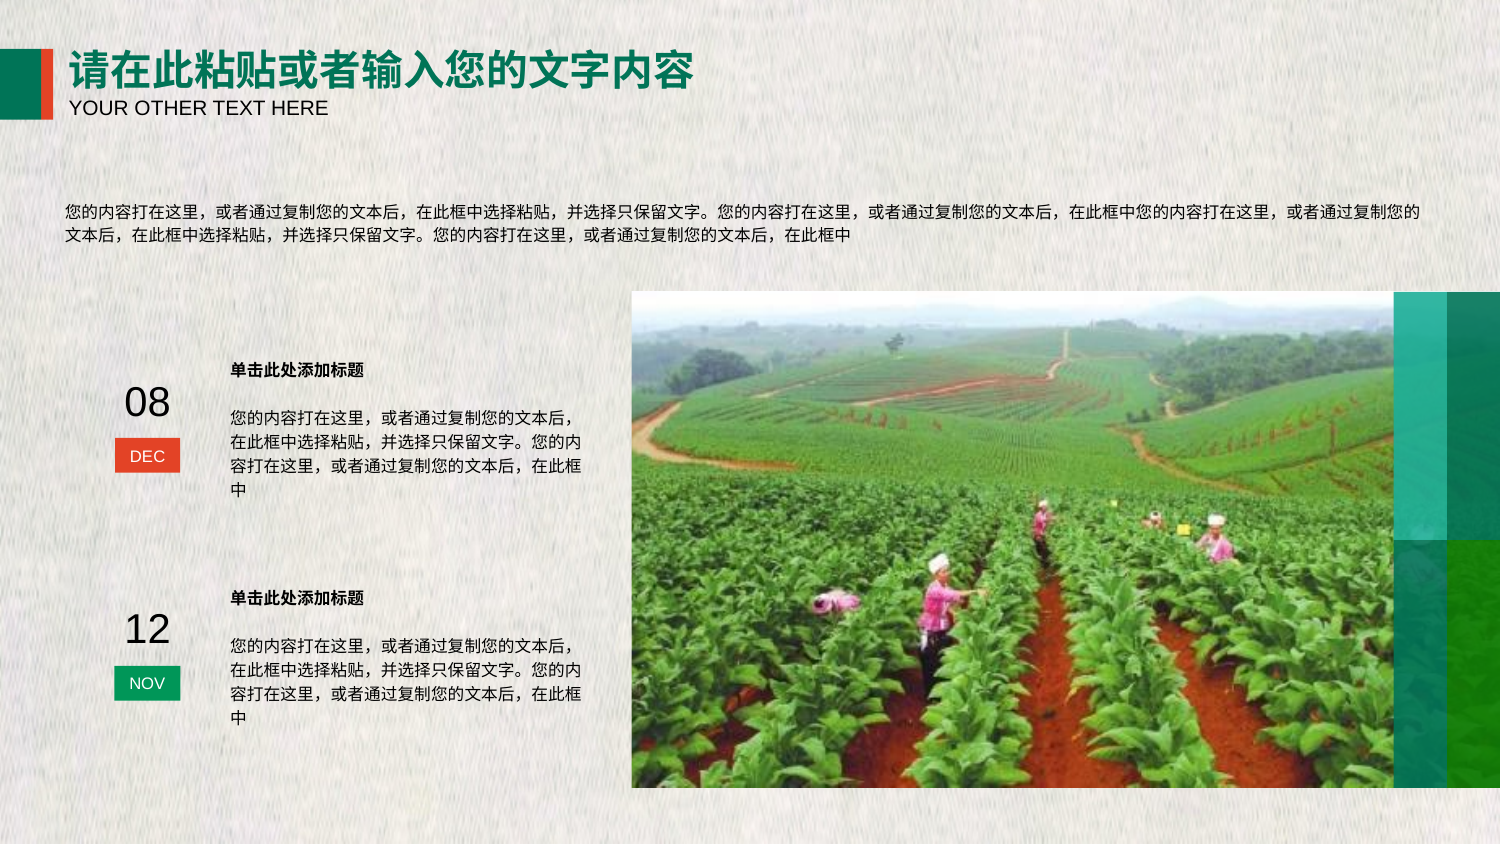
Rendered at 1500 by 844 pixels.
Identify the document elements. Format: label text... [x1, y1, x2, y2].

text_box [631, 291, 1393, 788]
text_box 08 [109, 366, 186, 432]
text_box 您的内容打在这里，或者通过复制您的文本后，在此框中选择粘贴，并选择只保留文字。您的内容打在这里，或者通过复制您的文本后，在此框中您的内容打在这里，或者通过复制您的文本后，在此框中选择粘贴，并选择只保留文字。您的内容打在这里，或者通过复制您的文本后，在此框中 [64, 197, 1436, 246]
text_box 单击此处添加标题 您的内容打在这里，或者通过复制您的文本后，在此框中选择粘贴，并选择只保留文字。您的内容打在这里，或者通过复制您的文本后，在此框中 [230, 356, 597, 500]
text_box [1393, 291, 1447, 540]
text_box DEC [115, 437, 181, 473]
text_box [1447, 291, 1500, 540]
text_box [1393, 540, 1447, 788]
text_box NOV [114, 665, 181, 701]
text_box 请在此粘贴或者输入您的文字内容 [54, 36, 711, 102]
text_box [0, 48, 54, 120]
text_box 12 [109, 594, 186, 660]
picture [0, 0, 1500, 844]
text_box [1447, 540, 1500, 788]
text_box YOUR OTHER TEXT HERE [54, 86, 344, 127]
text_box 单击此处添加标题 您的内容打在这里，或者通过复制您的文本后，在此框中选择粘贴，并选择只保留文字。您的内容打在这里，或者通过复制您的文本后，在此框中 [230, 584, 597, 728]
